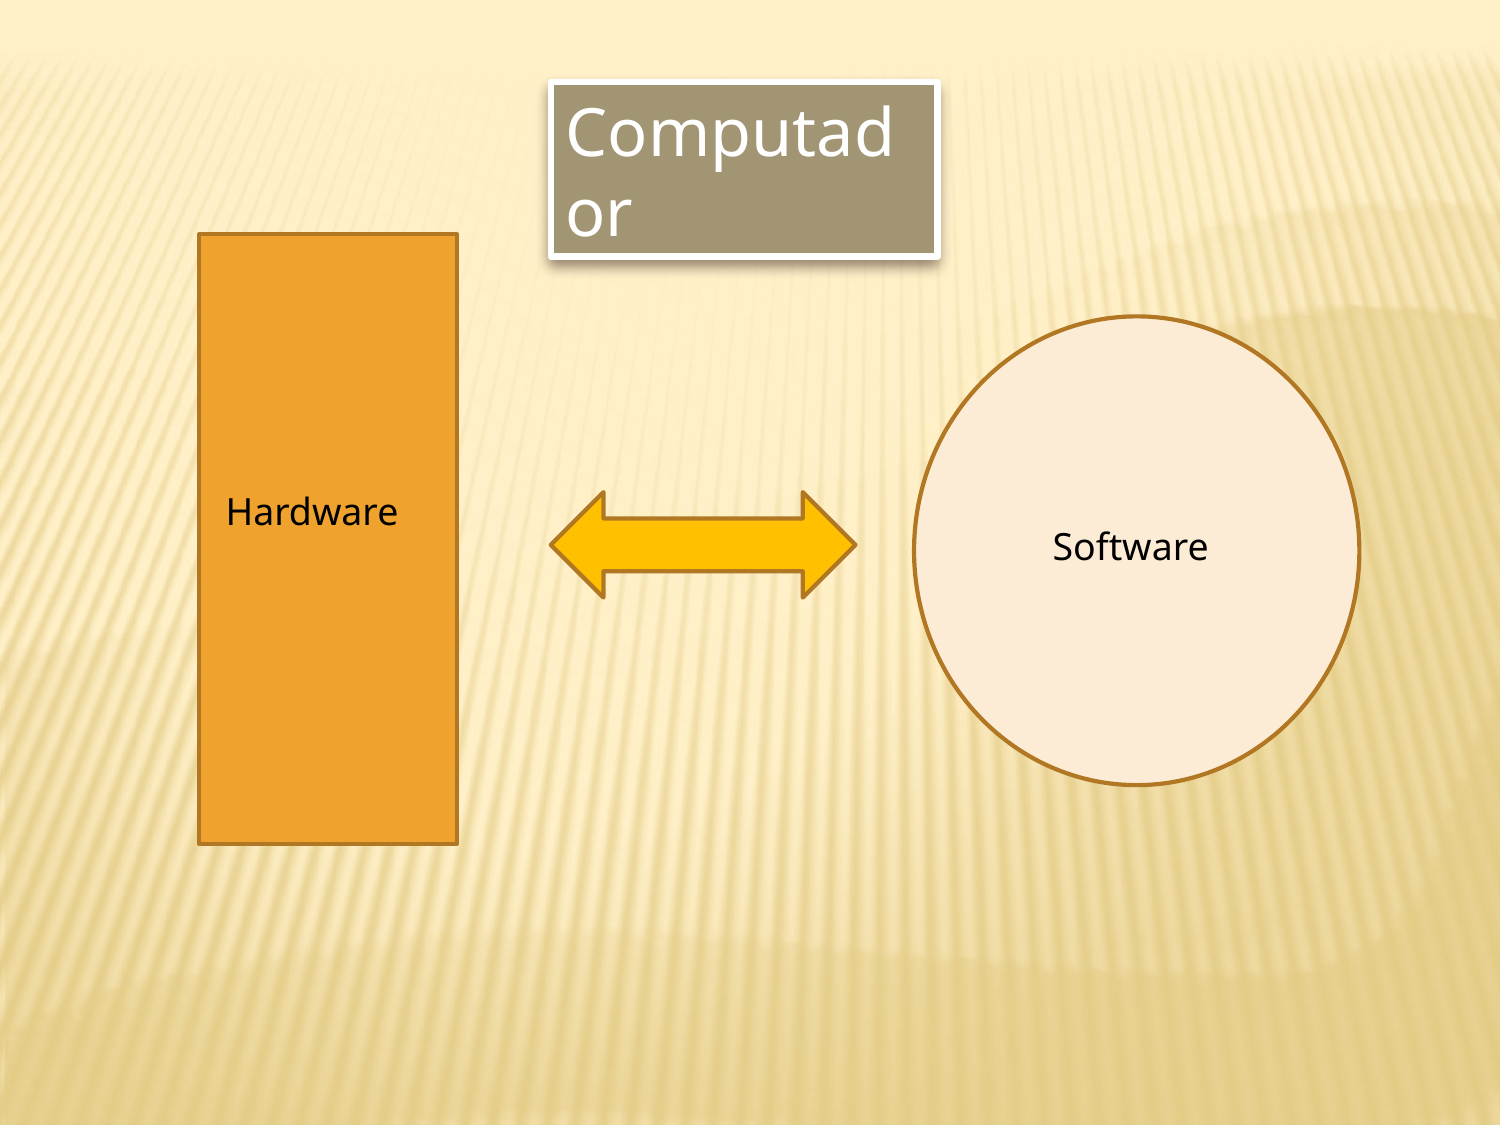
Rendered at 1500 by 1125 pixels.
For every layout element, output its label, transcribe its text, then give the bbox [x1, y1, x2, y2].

text_box [197, 232, 459, 846]
text_box Software [960, 515, 1301, 576]
text_box Hardware [210, 480, 446, 541]
text_box [548, 490, 858, 600]
text_box Computador [548, 79, 941, 260]
text_box [911, 314, 1362, 788]
